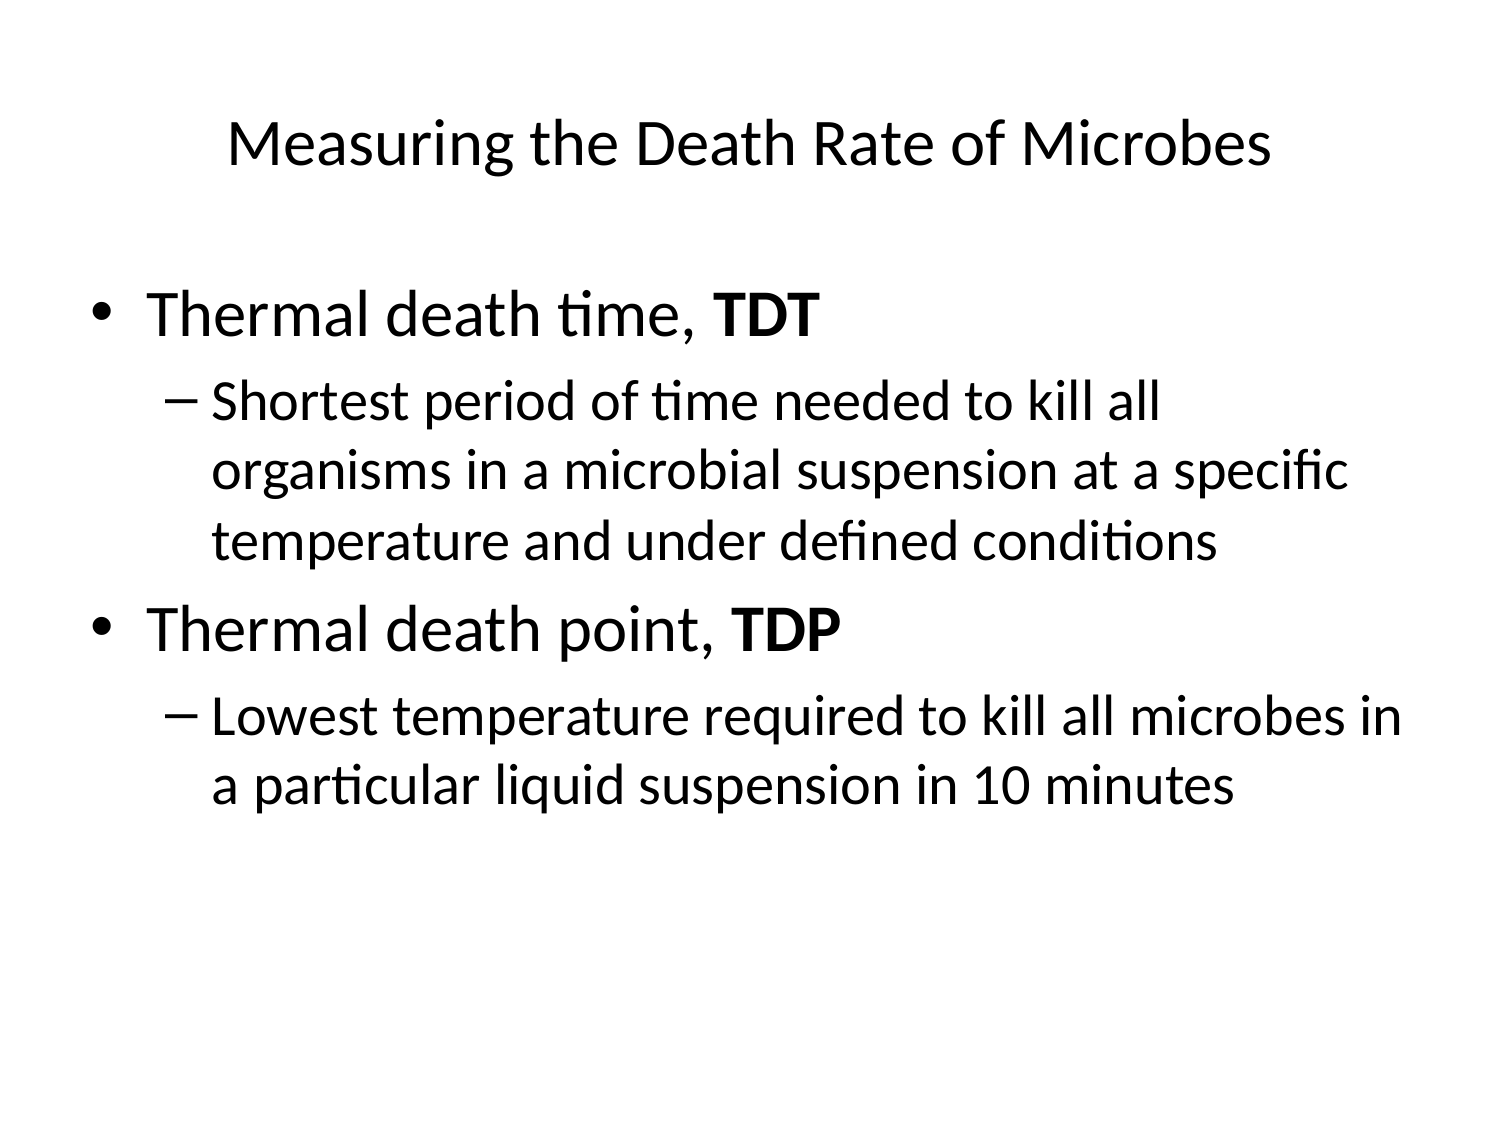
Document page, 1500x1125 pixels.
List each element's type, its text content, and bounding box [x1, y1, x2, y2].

list Thermal death time, TDT Shortest period of time needed to kill all organisms in a microbial suspension at a specific temperature and under defined conditions Thermal death point, TDP Lowest temperature required to kill all microbes in a particular liquid suspension in 10 minutes [75, 262, 1425, 1005]
title Measuring the Death Rate of Microbes [75, 45, 1425, 233]
